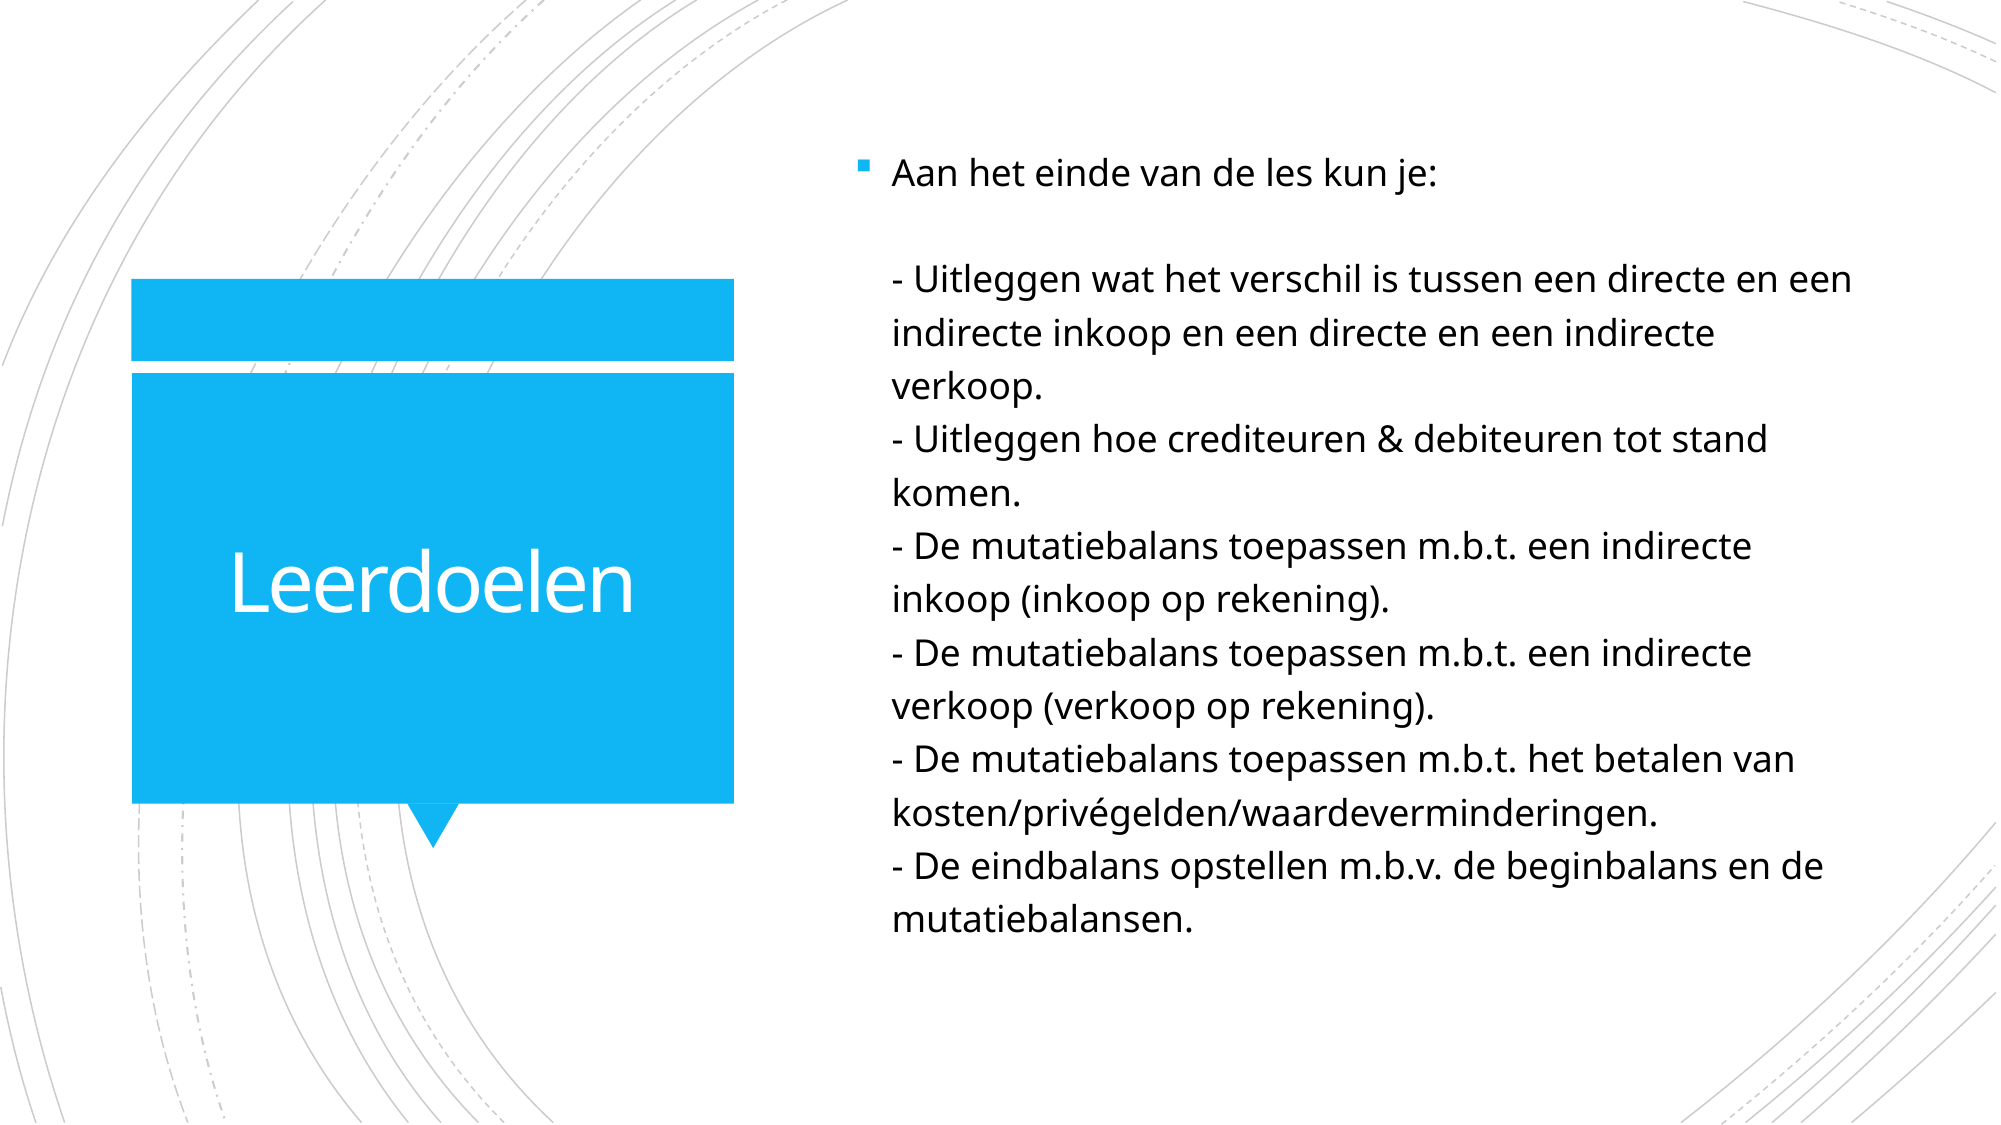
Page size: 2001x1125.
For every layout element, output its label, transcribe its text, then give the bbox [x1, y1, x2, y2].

title Leerdoelen [145, 385, 720, 789]
list Aan het einde van de les kun je: - Uitleggen wat het verschil is tussen een directe en een indirecte inkoop en een directe en een indirecte verkoop. - Uitleggen hoe crediteuren & debiteuren tot stand komen. - De mutatiebalans toepassen m.b.t. een indirecte inkoop (inkoop op rekening). - De mutatiebalans toepassen m.b.t. een indirecte verkoop (verkoop op rekening). - De mutatiebalans toepassen m.b.t. het betalen van kosten/privégelden/waardeverminderingen. - De eindbalans opstellen m.b.v. de beginbalans en de mutatiebalansen. [839, 131, 1871, 993]
